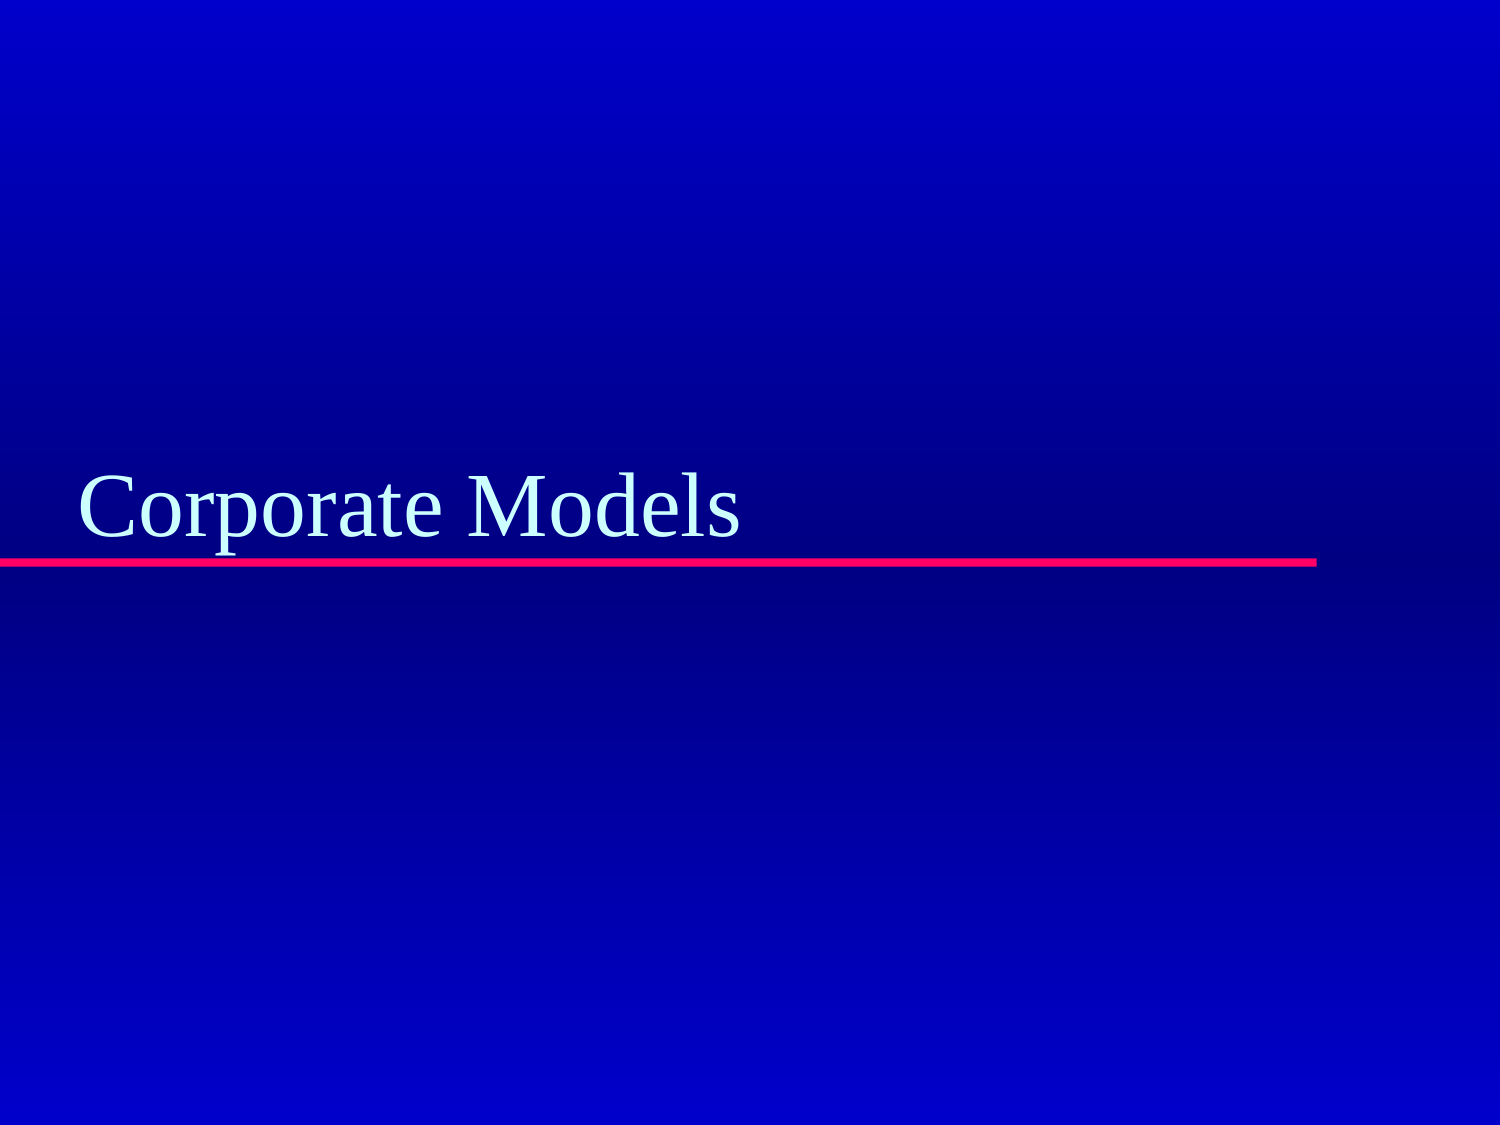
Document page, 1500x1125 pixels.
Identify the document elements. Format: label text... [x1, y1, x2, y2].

title Corporate Models [62, 374, 1338, 563]
